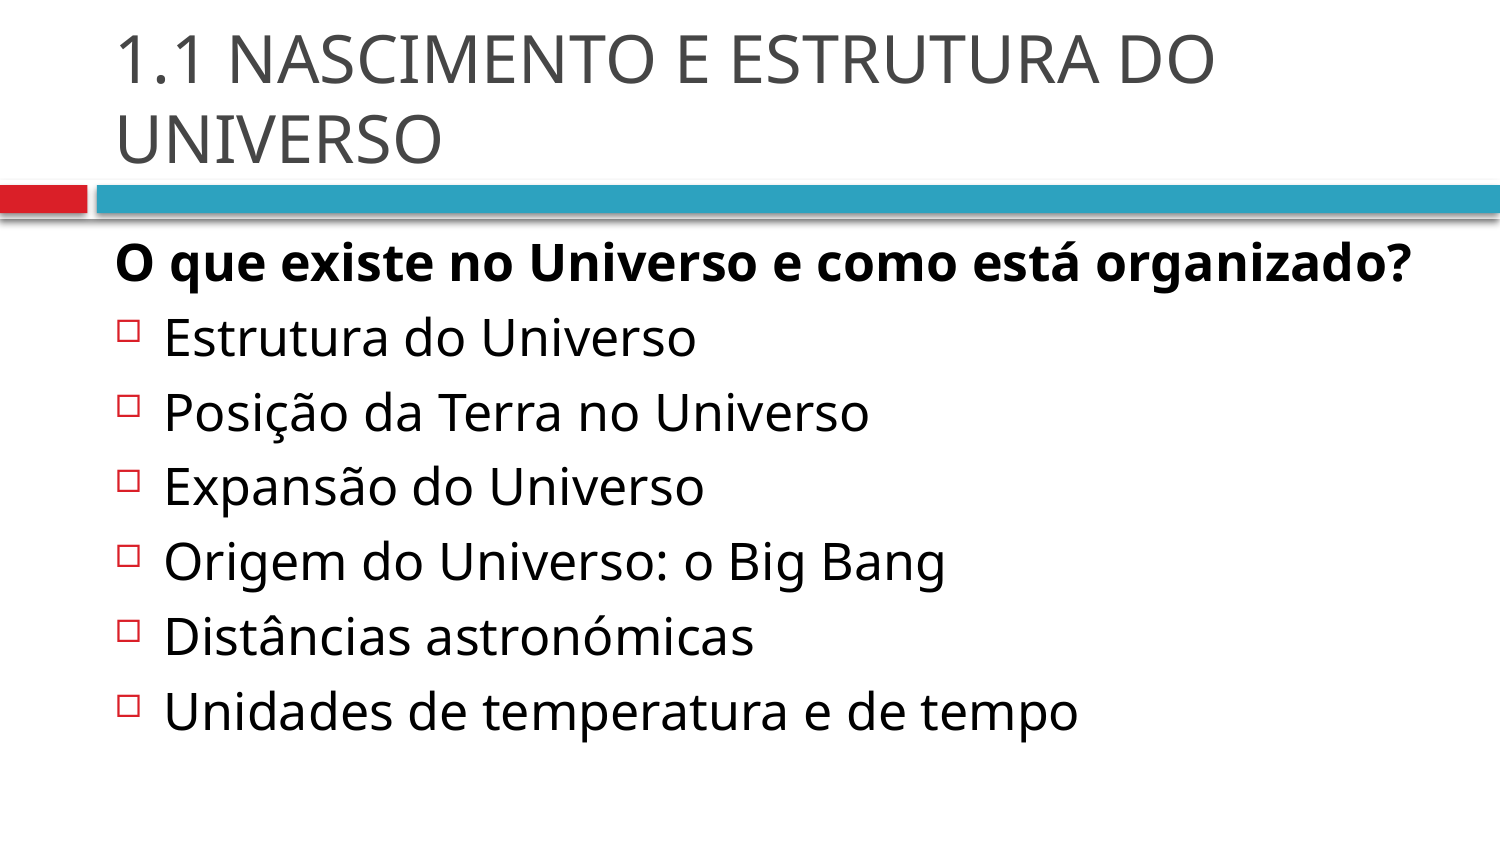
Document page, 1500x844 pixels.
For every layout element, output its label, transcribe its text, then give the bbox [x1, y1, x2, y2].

list O que existe no Universo e como está organizado? Estrutura do Universo Posição da Terra no Universo Expansão do Universo Origem do Universo: o Big Bang Distâncias astronómicas Unidades de temperatura e de tempo [99, 221, 1438, 760]
title 1.1 NASCIMENTO E ESTRUTURA DO UNIVERSO [99, 19, 1471, 185]
